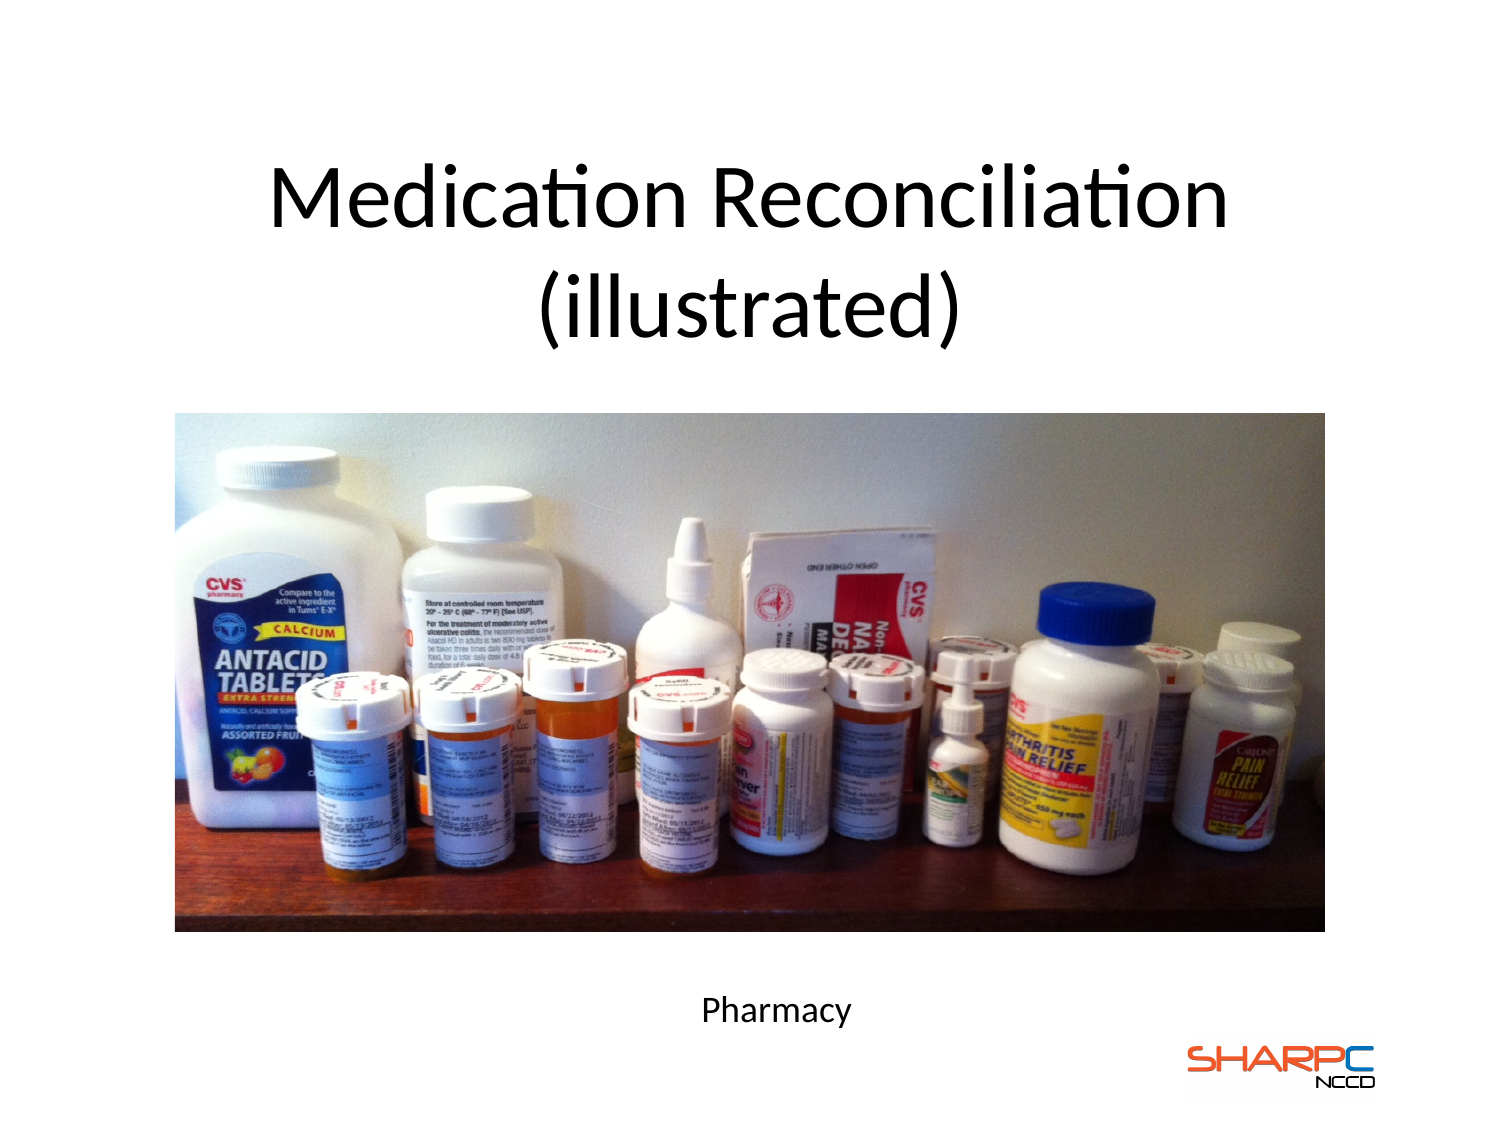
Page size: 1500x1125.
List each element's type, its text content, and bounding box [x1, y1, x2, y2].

text_box Pharmacy [686, 977, 867, 1038]
title Medication Reconciliation (illustrated) [50, 62, 1450, 430]
picture [1186, 1037, 1376, 1101]
picture [174, 413, 1326, 932]
